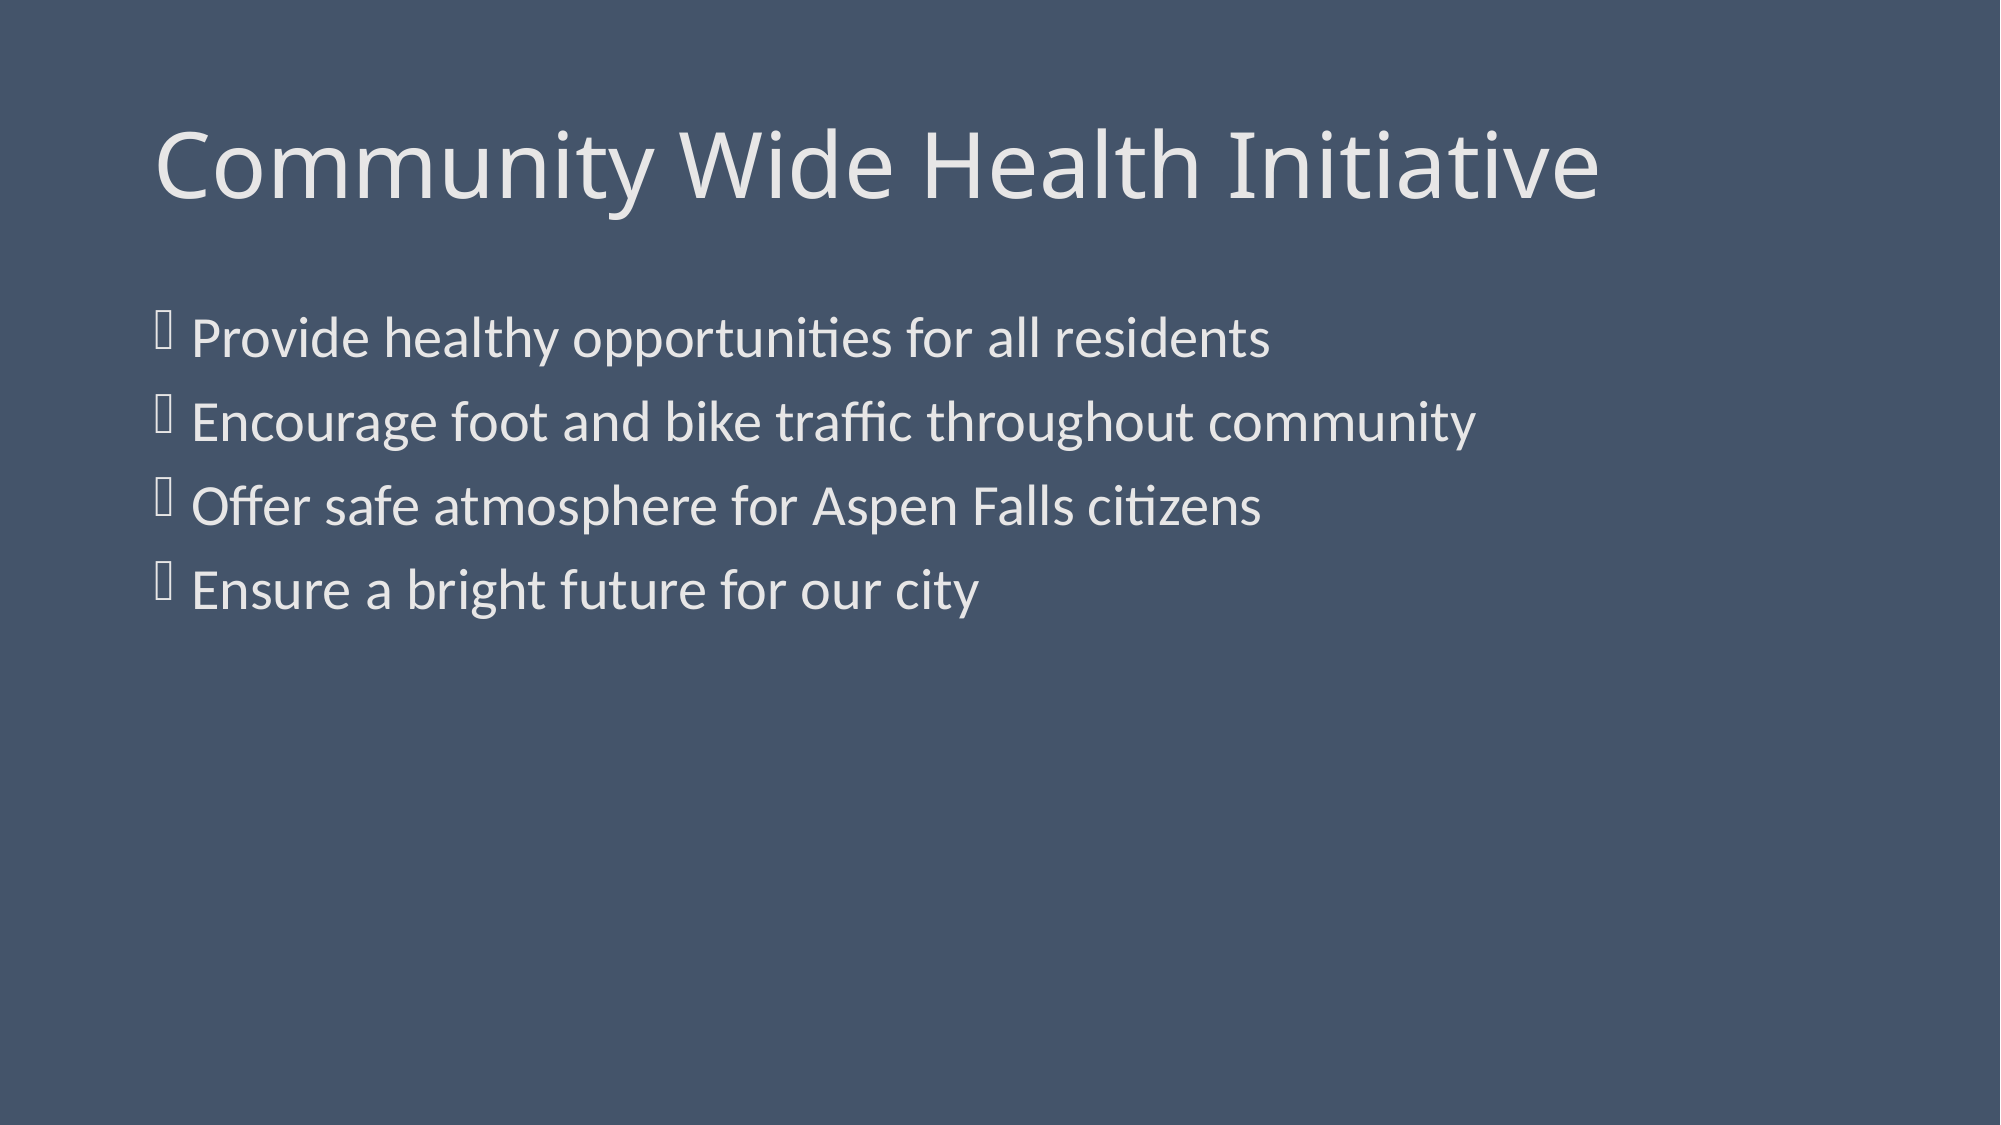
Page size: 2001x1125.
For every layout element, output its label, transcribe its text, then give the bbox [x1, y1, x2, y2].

list Provide healthy opportunities for all residents Encourage foot and bike traffic throughout community Offer safe atmosphere for Aspen Falls citizens Ensure a bright future for our city [138, 299, 1864, 1014]
title Community Wide Health Initiative [138, 60, 1864, 278]
